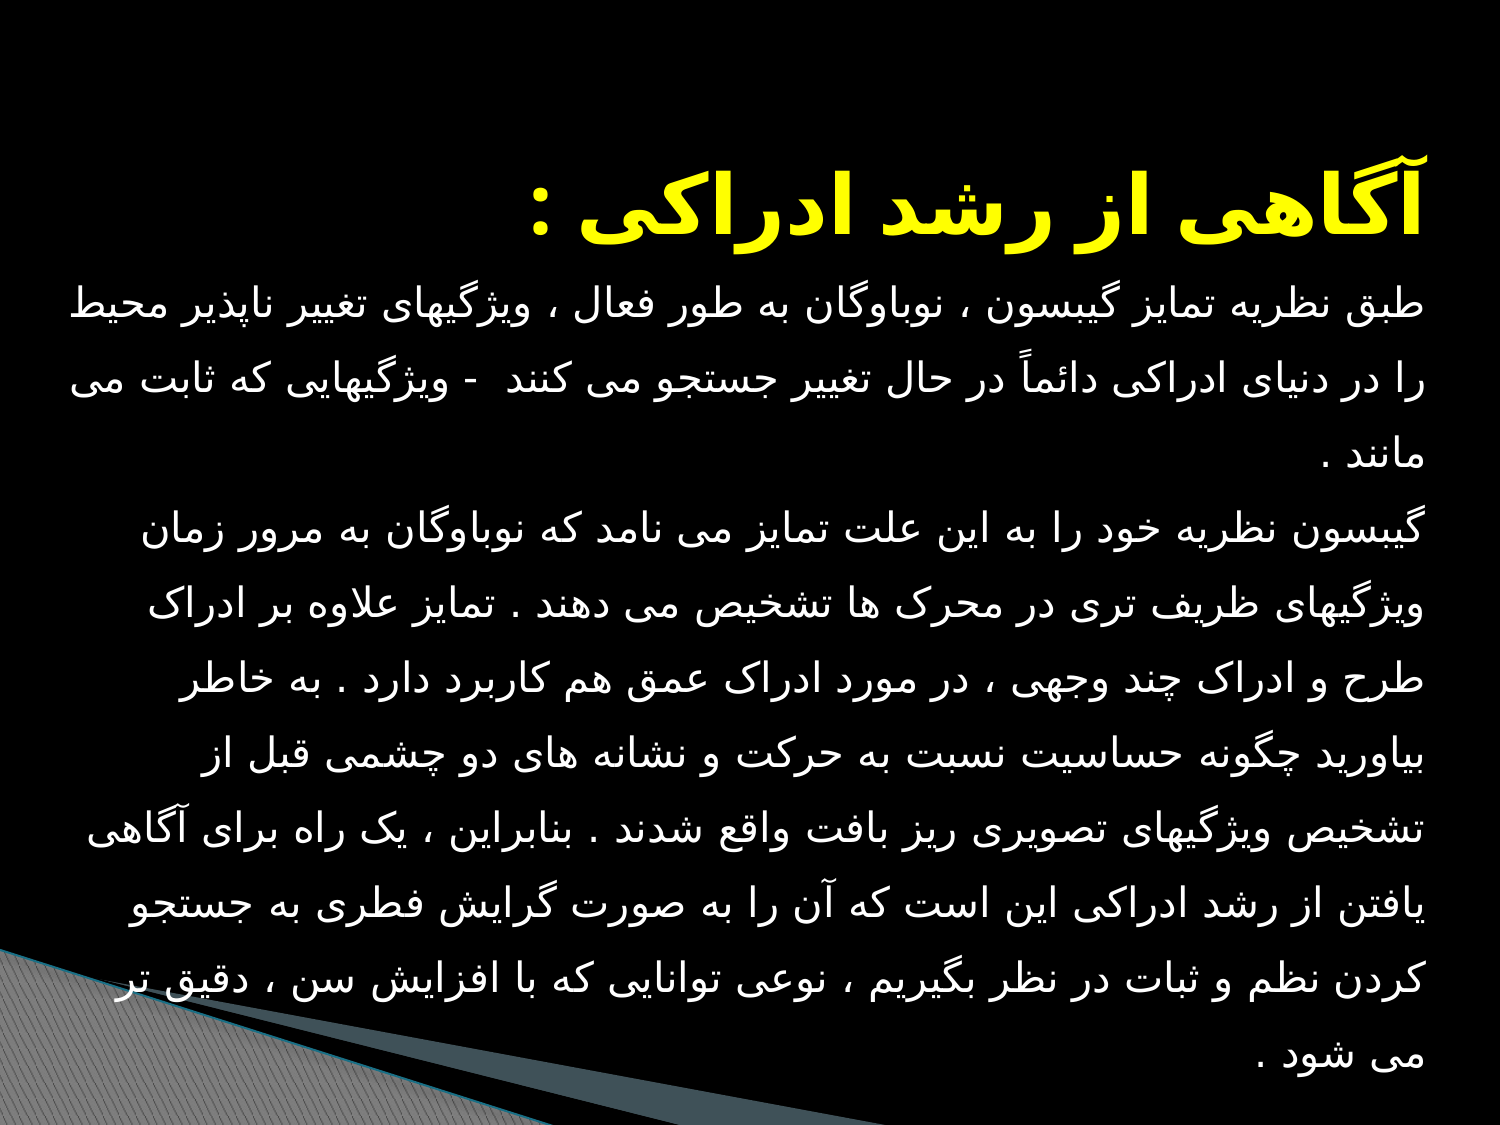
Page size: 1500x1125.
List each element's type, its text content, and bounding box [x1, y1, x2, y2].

picture [0, 952, 543, 1125]
text_box آگاهی از رشد ادراکی : طبق نظریه تمایز گیبسون ، نوباوگان به طور فعال ، ویژگیهای تغییر ناپذیر محیط را در دنیای ادراکی دائماً در حال تغییر جستجو می کنند - ویژگیهایی که ثابت می مانند . گیبسون نظریه خود را به این علت تمایز می نامد که نوباوگان به مرور زمان ویژگیهای ظریف تری در محرک ها تشخیص می دهند . تمایز علاوه بر ادراک طرح و ادراک چند وجهی ، در مورد ادراک عمق هم کاربرد دارد . به خاطر بیاورید چگونه حساسیت نسبت به حرکت و نشانه های دو چشمی قبل از تشخیص ویژگیهای تصویری ریز بافت واقع شدند . بنابراین ، یک راه برای آگاهی یافتن از رشد ادراکی این است که آن را به صورت گرایش فطری به جستجو کردن نظم و ثبات در نظر بگیریم ، نوعی توانایی که با افزایش سن ، دقیق تر می شود . [46, 93, 1442, 1084]
